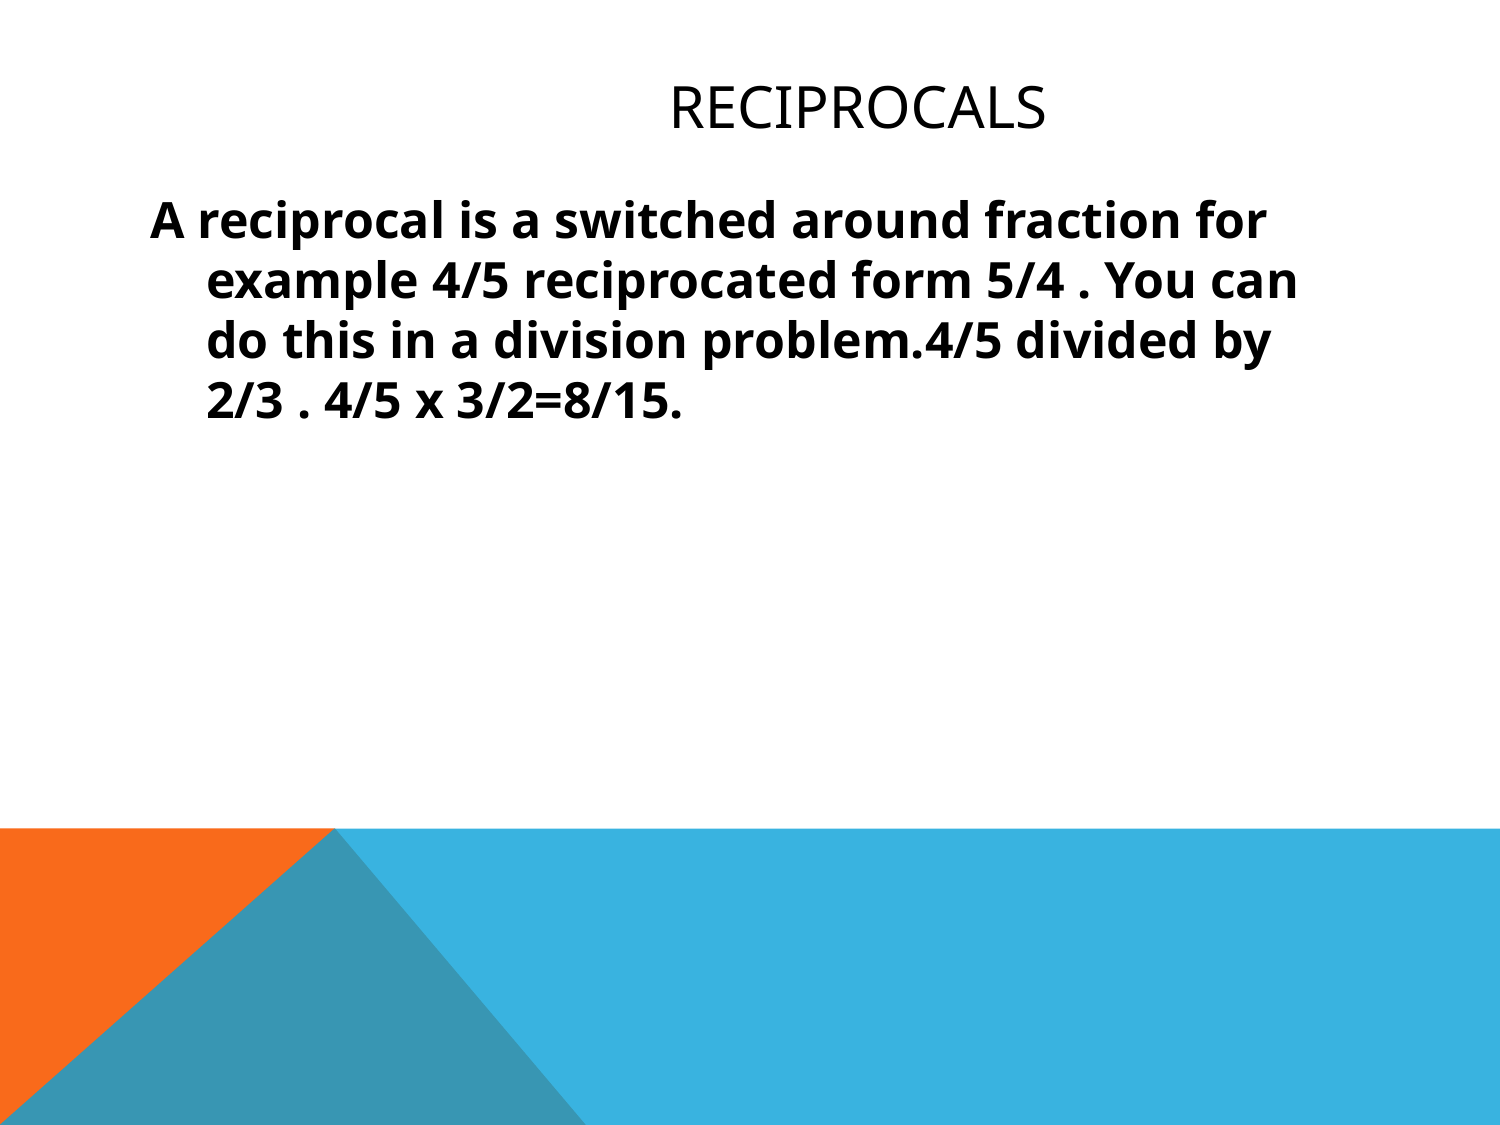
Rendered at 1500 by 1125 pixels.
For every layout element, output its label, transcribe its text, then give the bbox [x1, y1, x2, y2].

title Reciprocals [135, 60, 1369, 150]
list A reciprocal is a switched around fraction for example 4/5 reciprocated form 5/4 . You can do this in a division problem.4/5 divided by 2/3 . 4/5 x 3/2=8/15. [135, 180, 1369, 768]
